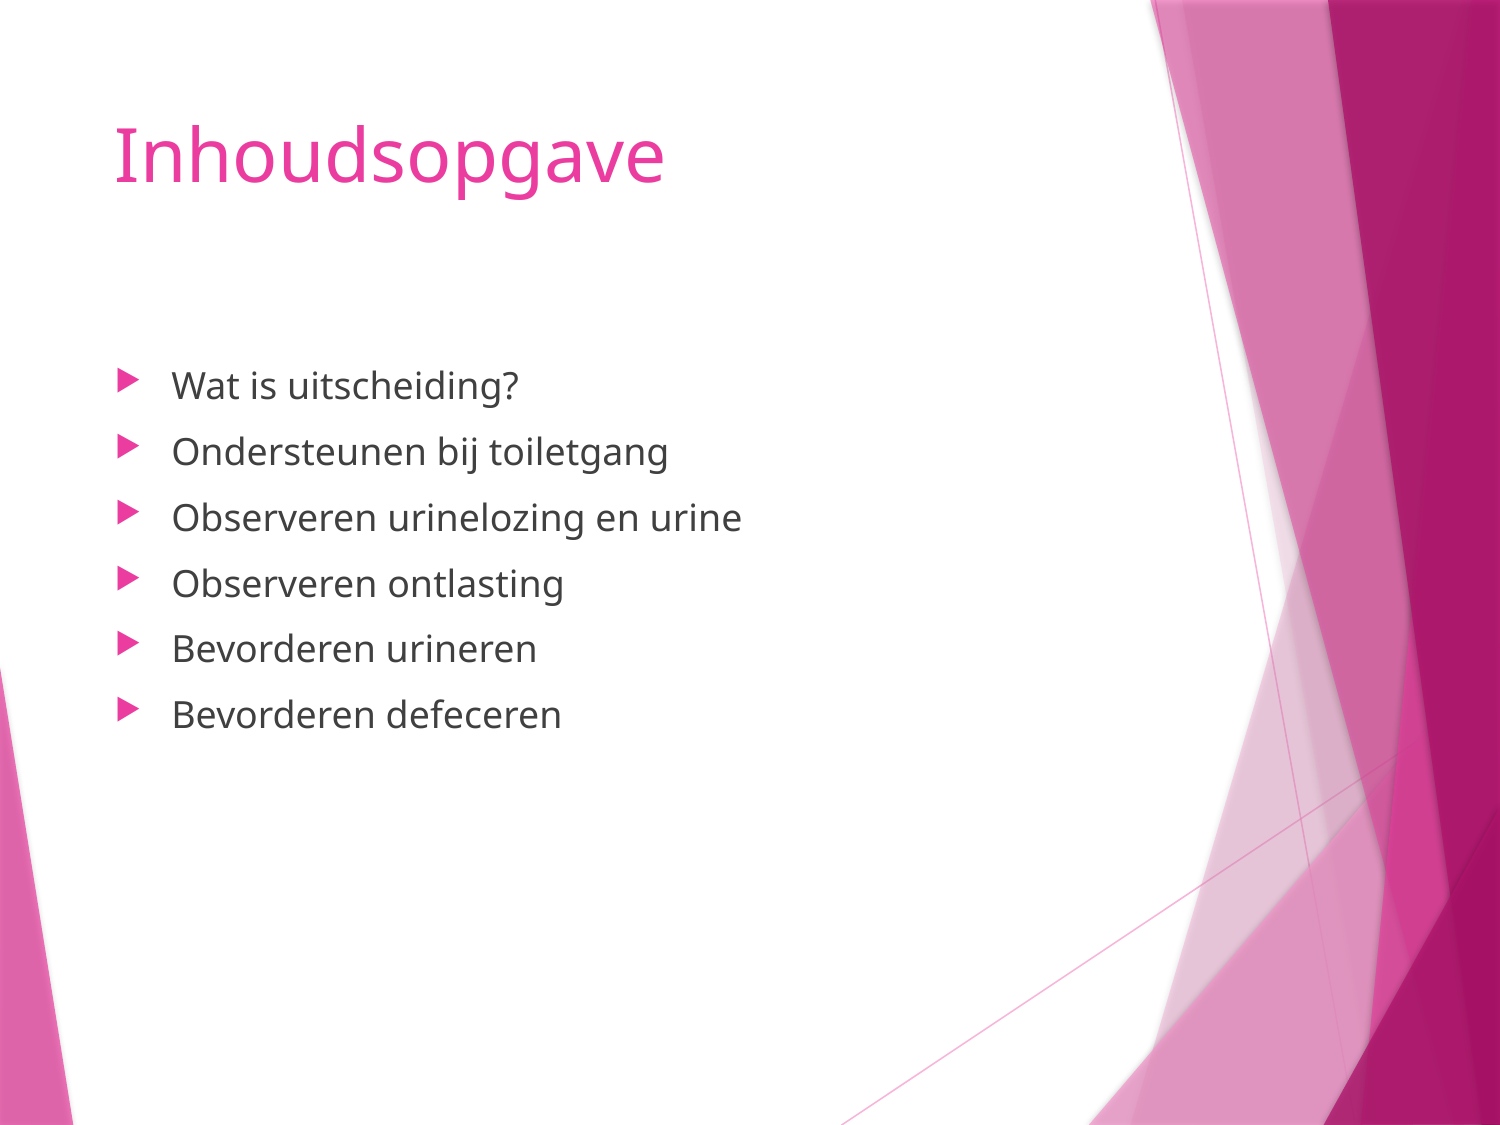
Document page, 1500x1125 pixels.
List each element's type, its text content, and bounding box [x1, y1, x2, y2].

title Inhoudsopgave [99, 99, 1142, 317]
list Wat is uitscheiding? Ondersteunen bij toiletgang Observeren urinelozing en urine Observeren ontlasting Bevorderen urineren Bevorderen defeceren [99, 354, 1142, 992]
